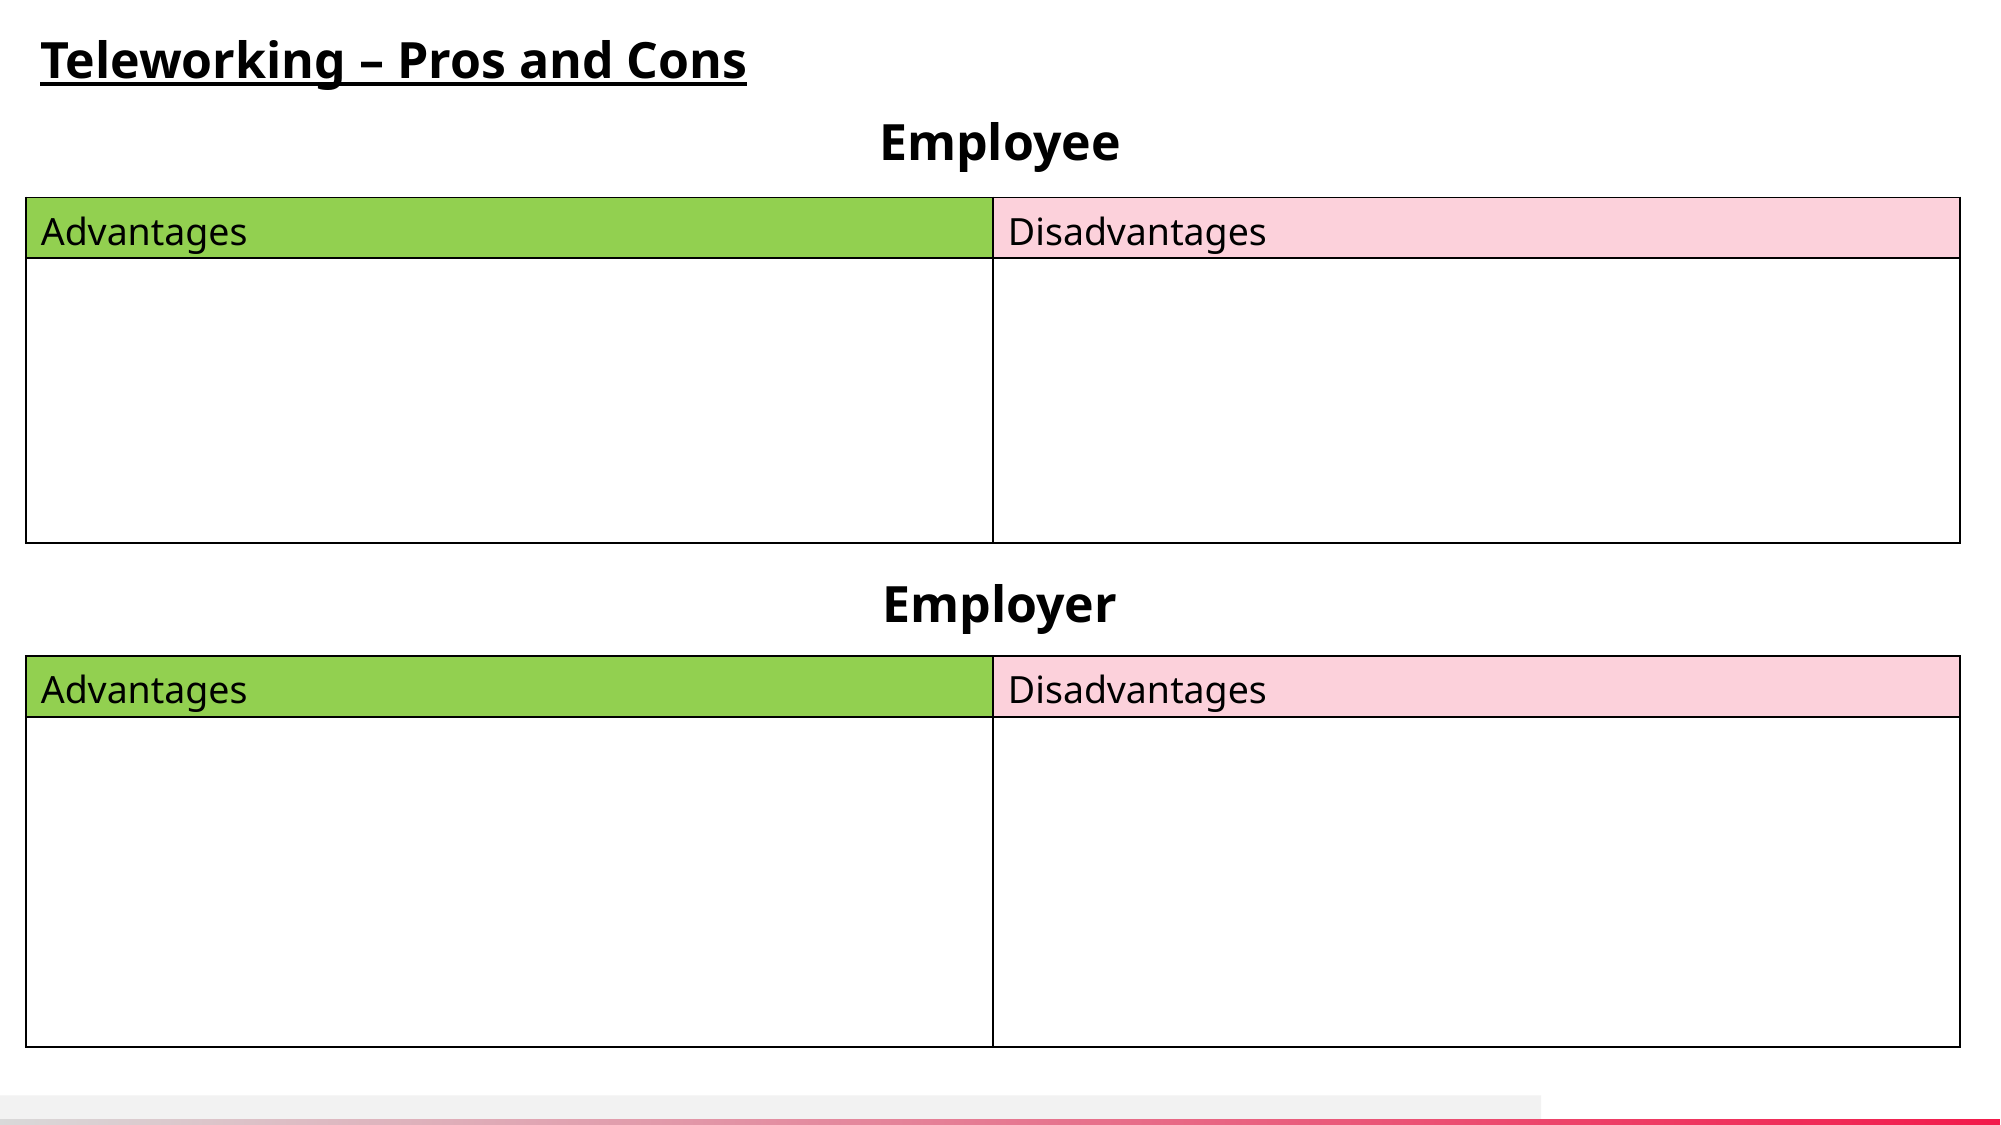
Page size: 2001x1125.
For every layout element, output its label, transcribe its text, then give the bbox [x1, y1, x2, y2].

table_cell [994, 259, 1959, 542]
text_box Employer [744, 565, 1255, 641]
table_cell [27, 718, 992, 1046]
table_header Advantages [27, 657, 992, 716]
table_header Disadvantages [994, 198, 1959, 257]
text_box Teleworking – Pros and Cons [25, 21, 1095, 96]
table_header Advantages [27, 198, 992, 257]
table_cell [27, 259, 992, 542]
text_box Employee [744, 103, 1255, 178]
table_cell [994, 718, 1959, 1046]
table_header Disadvantages [994, 657, 1959, 716]
